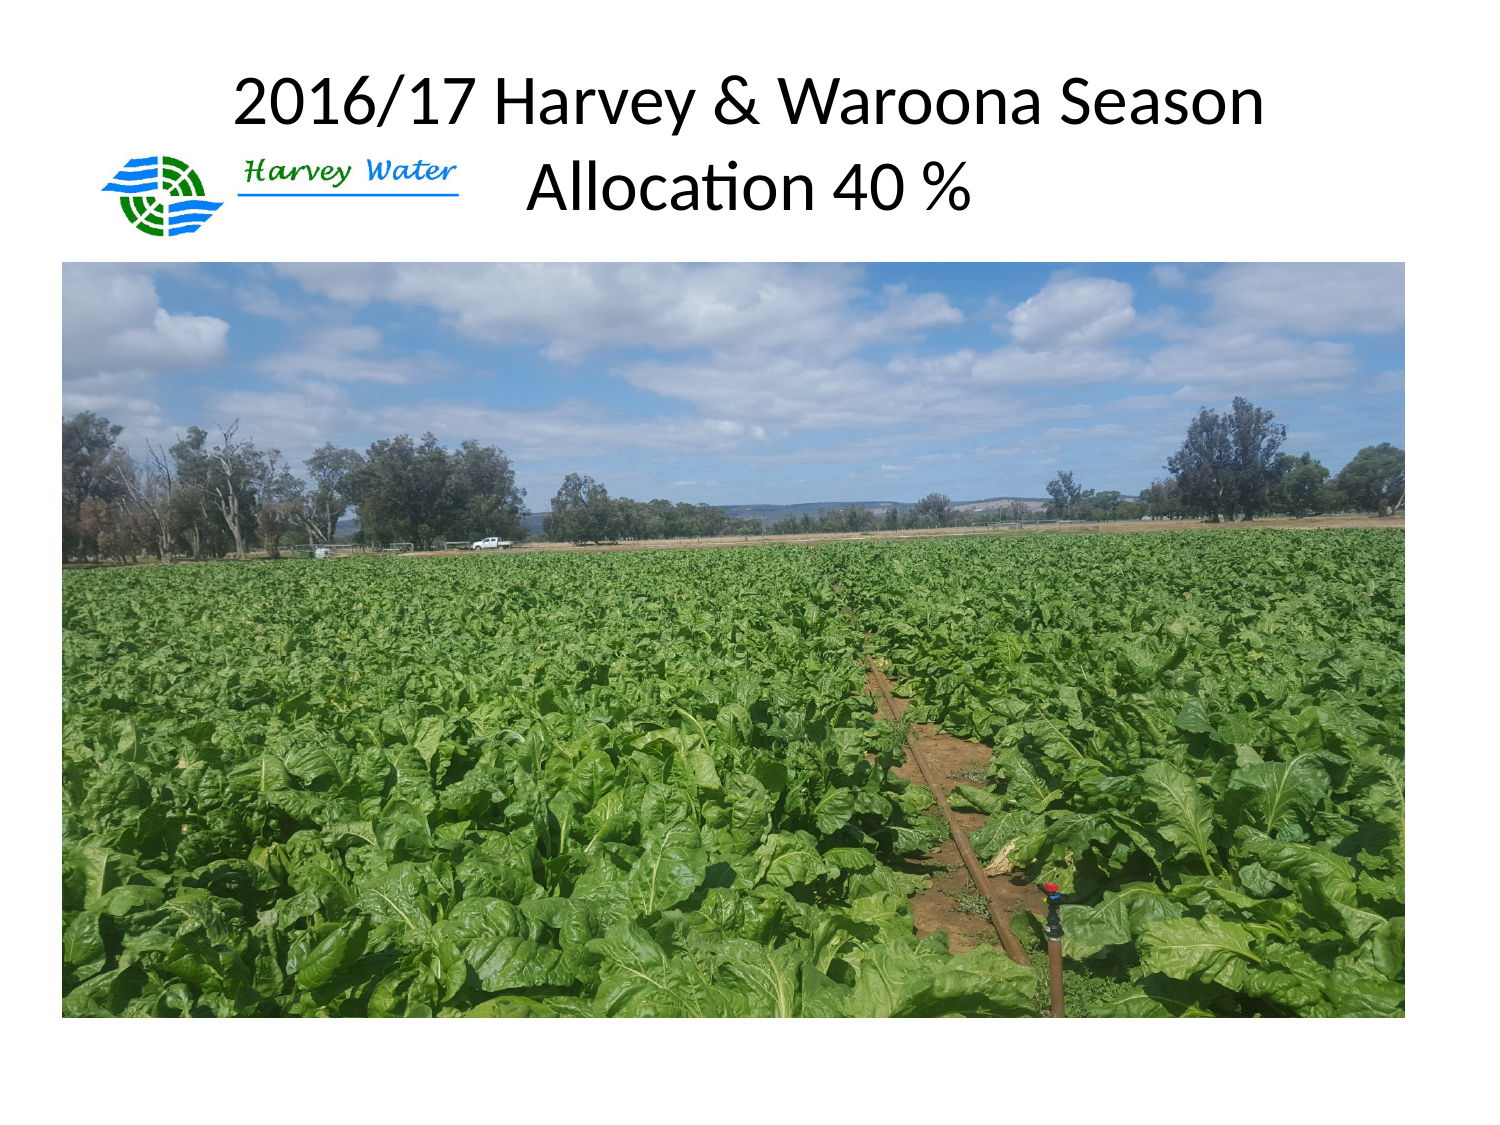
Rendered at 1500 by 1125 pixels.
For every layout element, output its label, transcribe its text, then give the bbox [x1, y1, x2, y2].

title 2016/17 Harvey & Waroona Season Allocation 40 % [75, 45, 1425, 233]
picture [99, 151, 463, 247]
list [62, 262, 1405, 1018]
